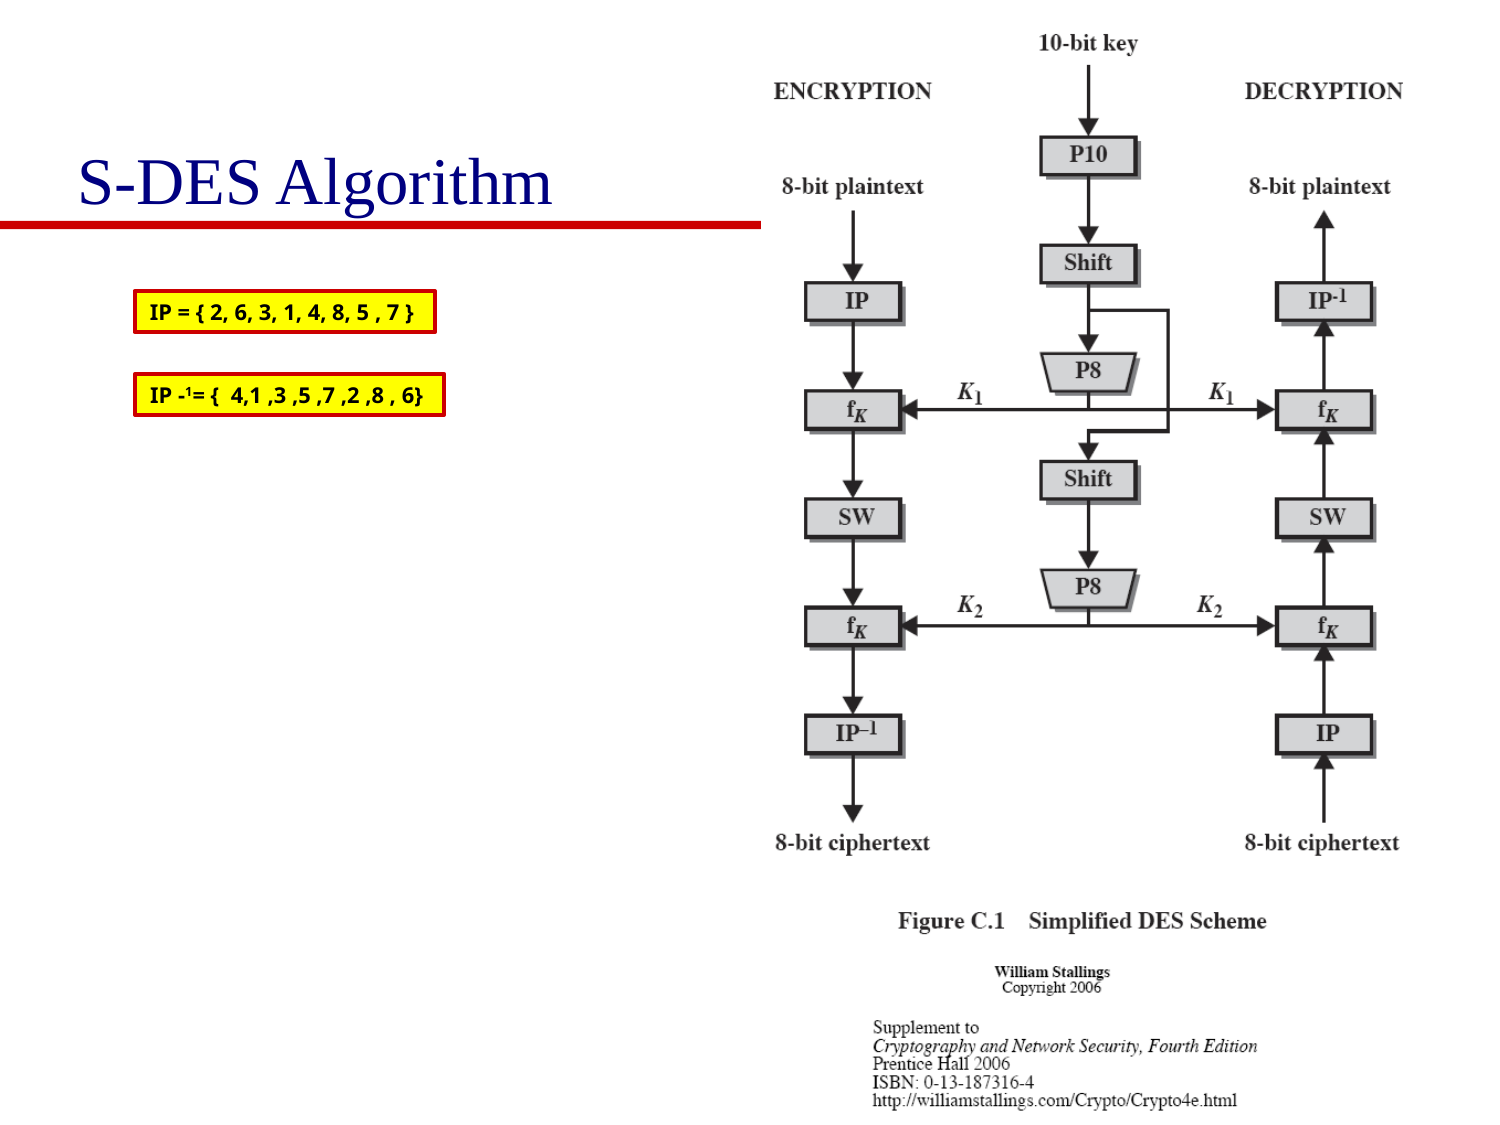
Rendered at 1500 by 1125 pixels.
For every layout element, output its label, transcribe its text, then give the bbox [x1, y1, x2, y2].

title S-DES Algorithm [62, 43, 756, 226]
text_box IP = { 2, 6, 3, 1, 4, 8, 5 , 7 } [133, 289, 437, 334]
picture [761, 12, 1424, 1125]
text_box IP -1= { 4,1 ,3 ,5 ,7 ,2 ,8 , 6} [133, 372, 446, 417]
